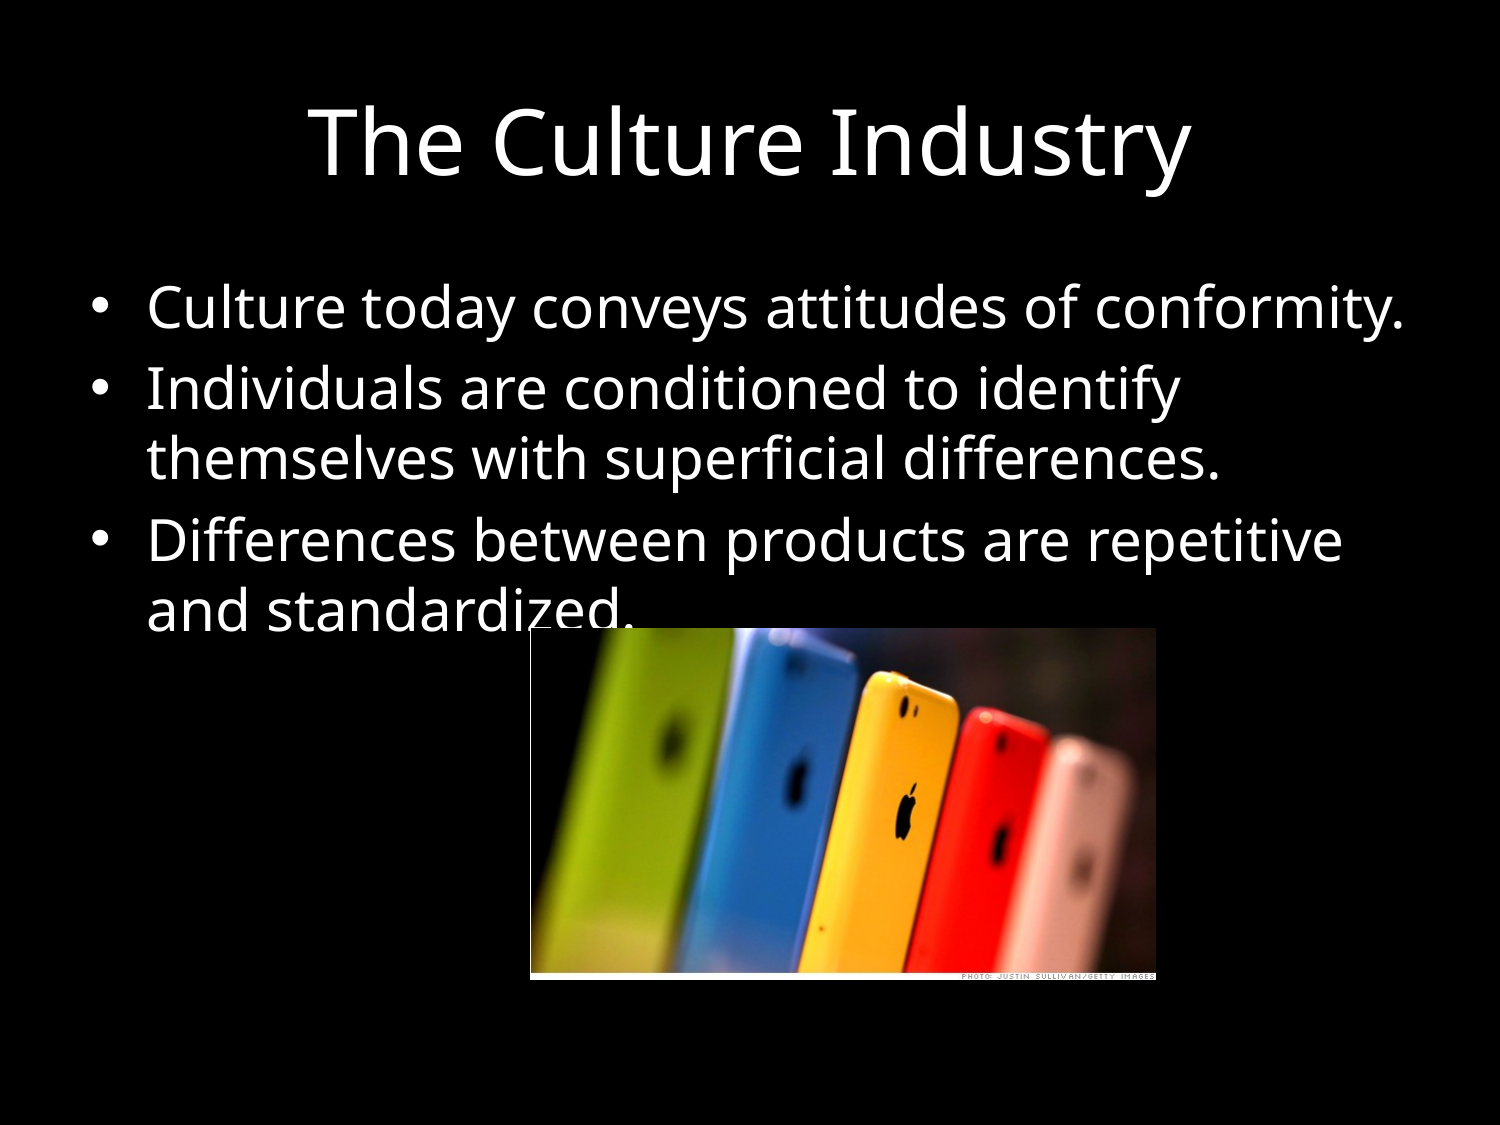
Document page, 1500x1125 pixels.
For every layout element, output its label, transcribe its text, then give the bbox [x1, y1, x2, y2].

picture [529, 628, 1157, 981]
list Culture today conveys attitudes of conformity. Individuals are conditioned to identify themselves with superficial differences. Differences between products are repetitive and standardized. [75, 262, 1425, 1005]
title The Culture Industry [75, 45, 1425, 233]
